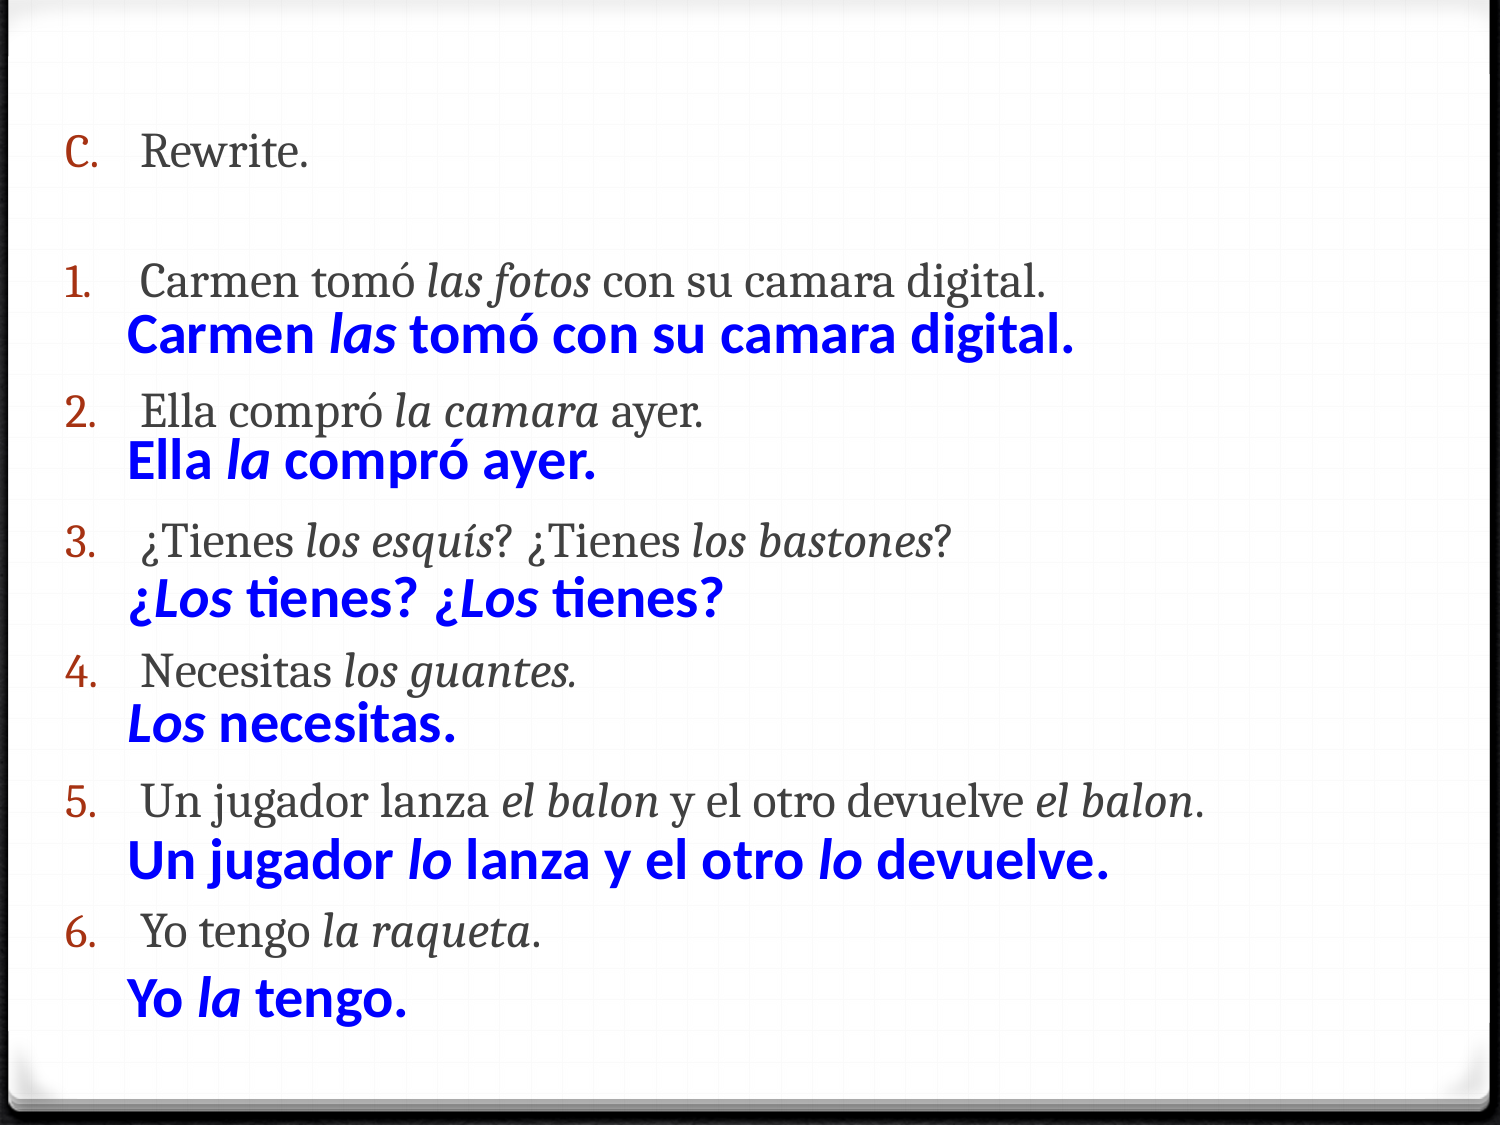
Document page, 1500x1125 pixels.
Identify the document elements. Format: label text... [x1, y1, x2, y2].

picture [0, 0, 1500, 1125]
text_box Los necesitas. [112, 676, 1375, 762]
text_box ¿Los tienes? ¿Los tienes? [112, 551, 1375, 637]
text_box Yo la tengo. [112, 951, 1375, 1037]
text_box Un jugador lo lanza y el otro lo devuelve. [112, 814, 1375, 899]
text_box Ella la compró ayer. [112, 414, 1375, 499]
list Rewrite. Carmen tomó las fotos con su camara digital. Ella compró la camara ayer. ¿Tienes los esquís? ¿Tienes los bastones? Necesitas los guantes. Un jugador lanza el balon y el otro devuelve el balon. Yo tengo la raqueta. [50, 50, 1463, 1075]
text_box Carmen las tomó con su camara digital. [112, 287, 1375, 373]
